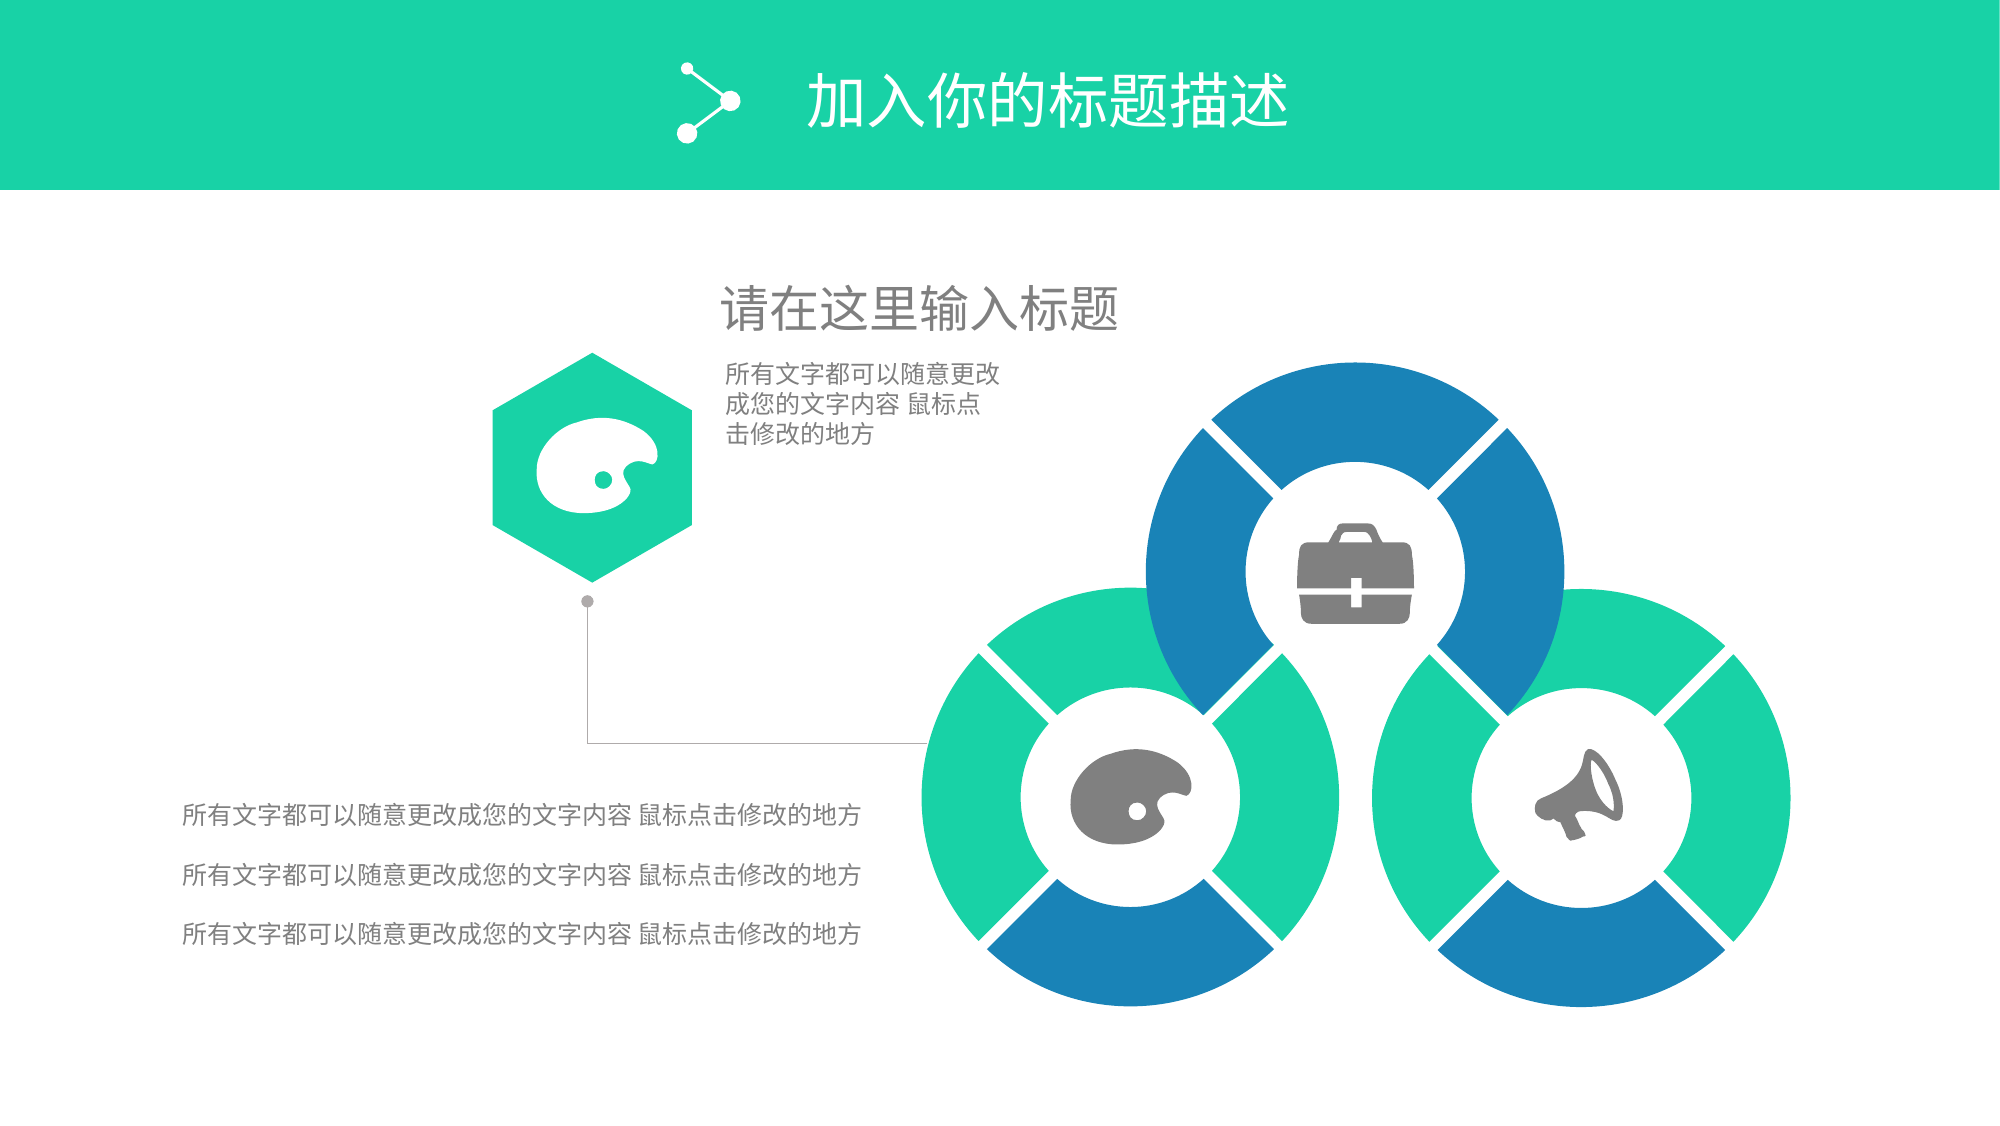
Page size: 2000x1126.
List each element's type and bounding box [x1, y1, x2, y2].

text_box [182, 272, 1810, 1026]
text_box [0, 0, 2000, 190]
